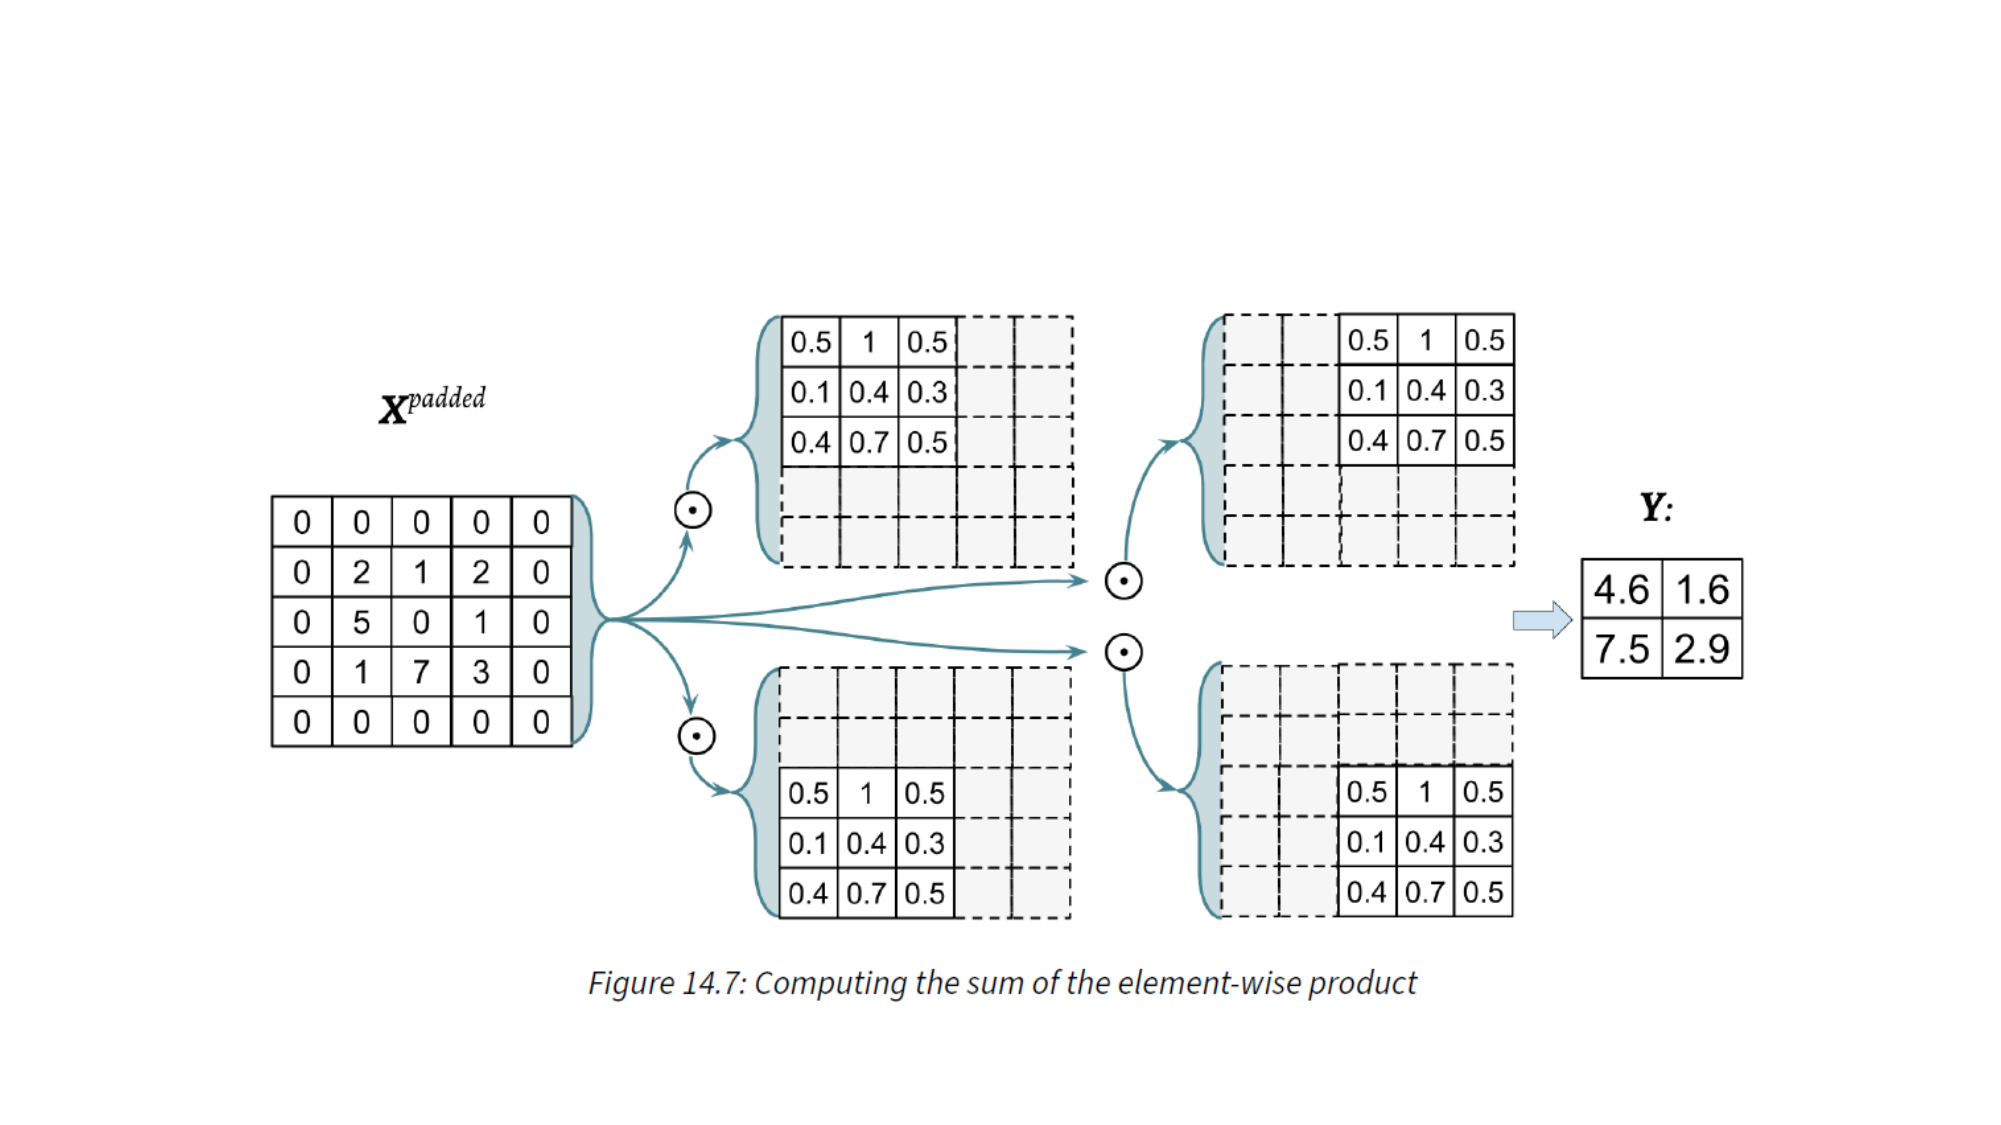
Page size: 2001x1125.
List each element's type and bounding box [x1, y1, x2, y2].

list [240, 299, 1760, 1014]
